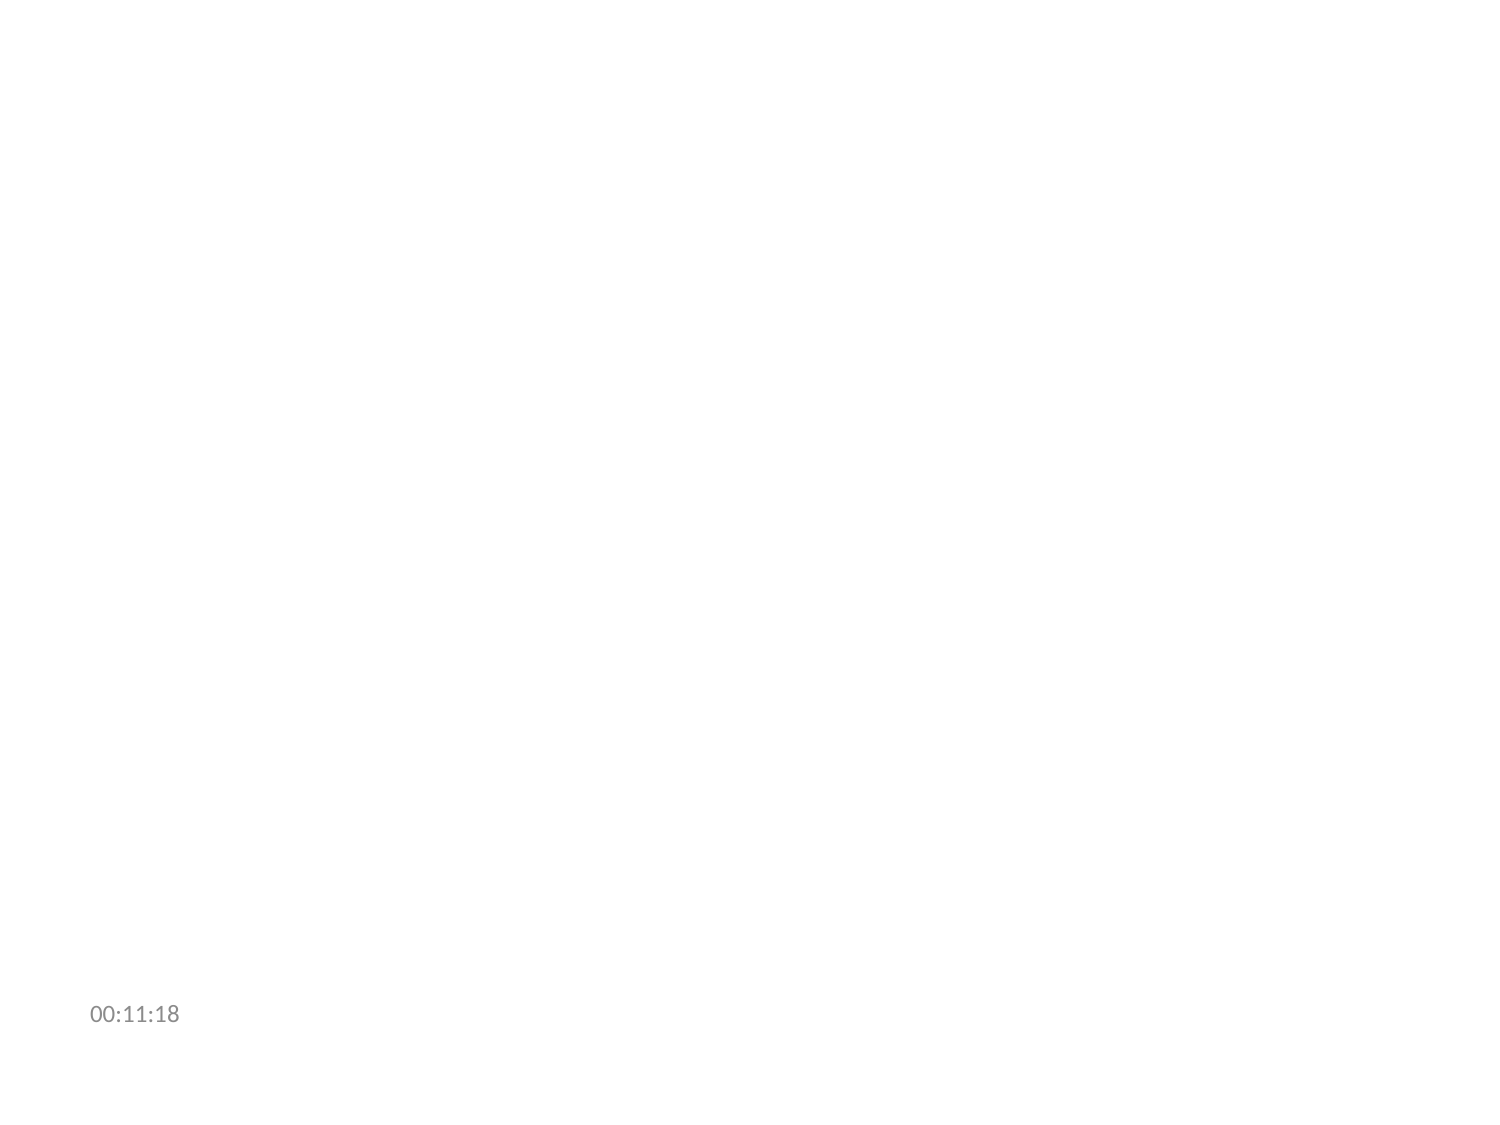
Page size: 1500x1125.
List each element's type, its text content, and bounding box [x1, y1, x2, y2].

text_box 15:35:09 [75, 982, 425, 1043]
